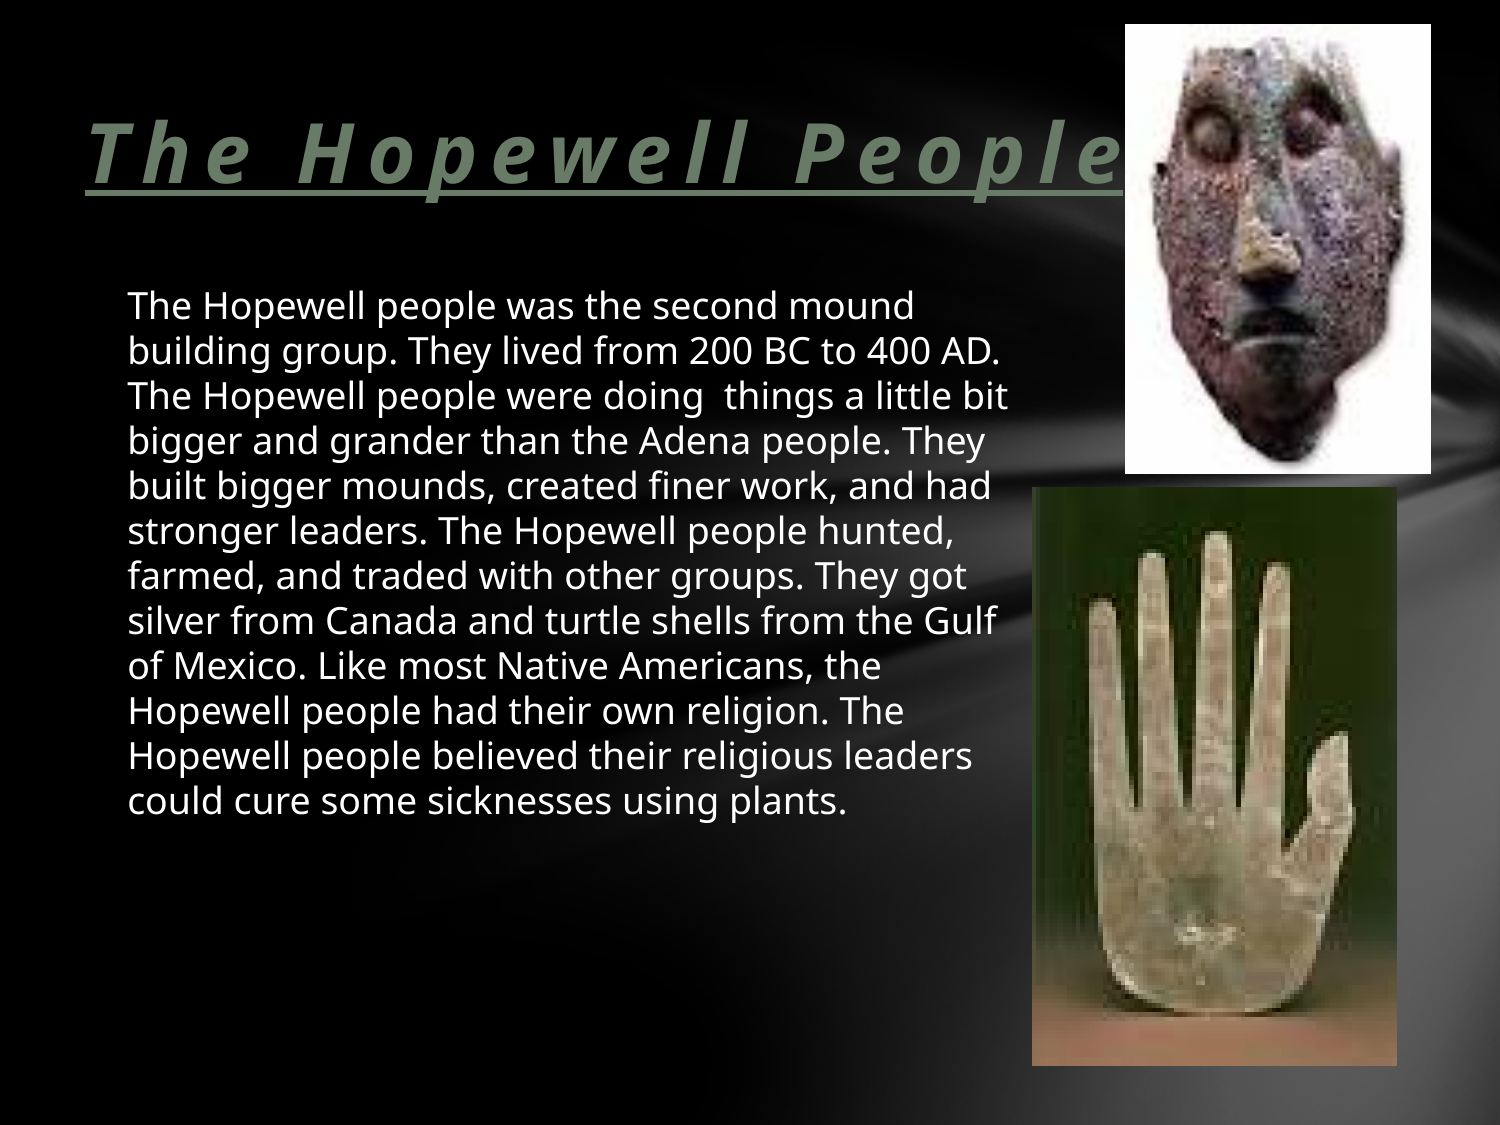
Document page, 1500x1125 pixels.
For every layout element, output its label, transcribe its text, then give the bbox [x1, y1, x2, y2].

picture [1124, 24, 1431, 474]
picture [1031, 487, 1398, 1066]
title The Hopewell People [69, 32, 1118, 208]
text_box The Hopewell people was the second mound building group. They lived from 200 BC to 400 AD. The Hopewell people were doing things a little bit bigger and grander than the Adena people. They built bigger mounds, created finer work, and had stronger leaders. The Hopewell people hunted, farmed, and traded with other groups. They got silver from Canada and turtle shells from the Gulf of Mexico. Like most Native Americans, the Hopewell people had their own religion. The Hopewell people believed their religious leaders could cure some sicknesses using plants. [112, 274, 1033, 830]
